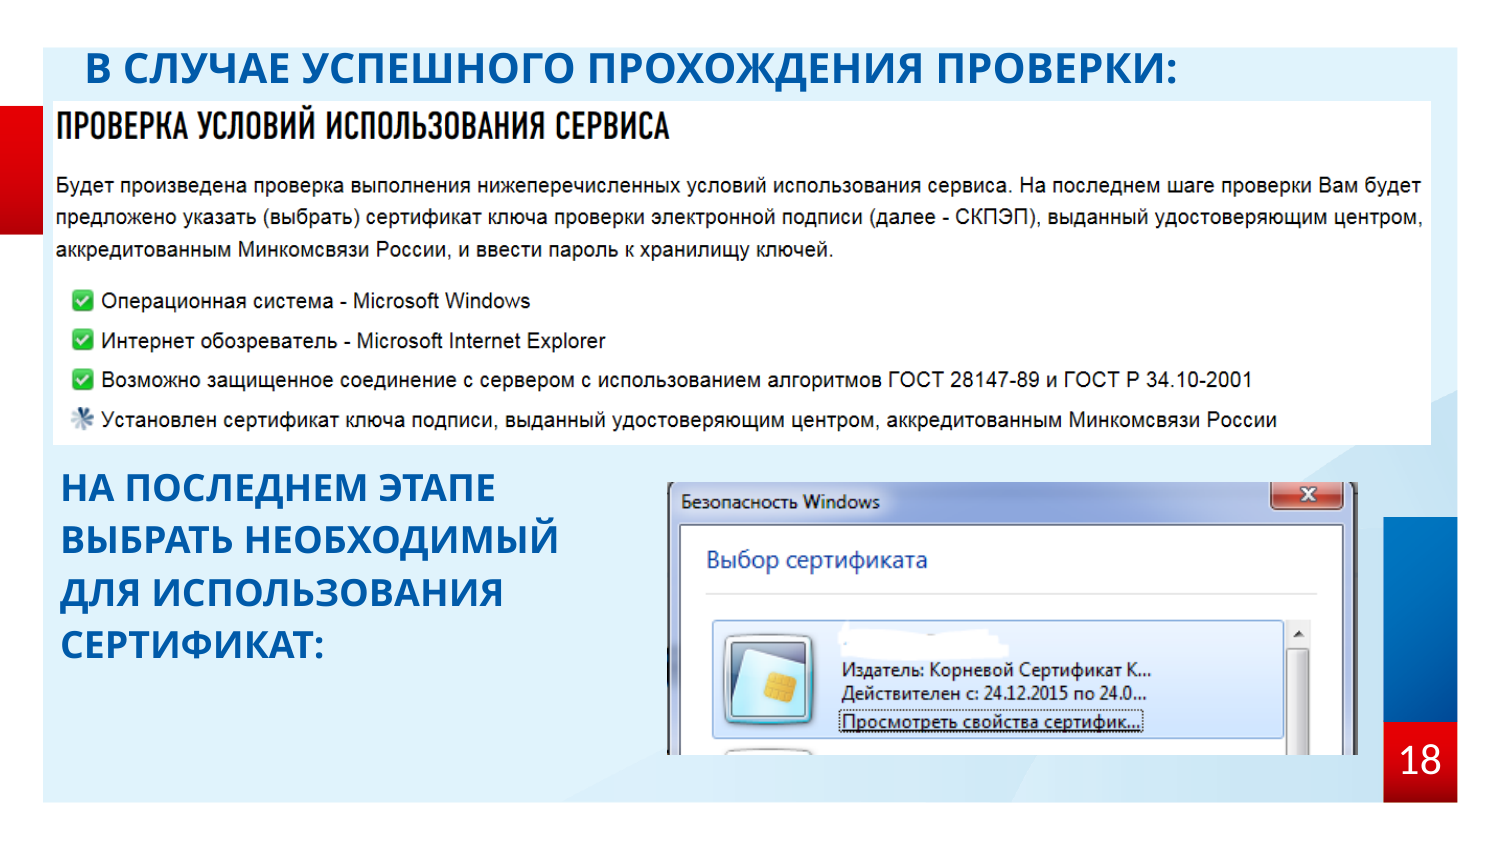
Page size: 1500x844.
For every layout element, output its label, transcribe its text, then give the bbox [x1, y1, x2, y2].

slide_number 18 [1378, 721, 1462, 806]
picture [0, 0, 1500, 844]
list НА ПОСЛЕДНЕМ ЭТАПЕ ВЫБРАТЬ НЕОБХОДИМЫЙ ДЛЯ ИСПОЛЬЗОВАНИЯ СЕРТИФИКАТ: [0, 457, 656, 701]
text_box В СЛУЧАЕ УСПЕШНОГО ПРОХОЖДЕНИЯ ПРОВЕРКИ: [24, 35, 1483, 107]
